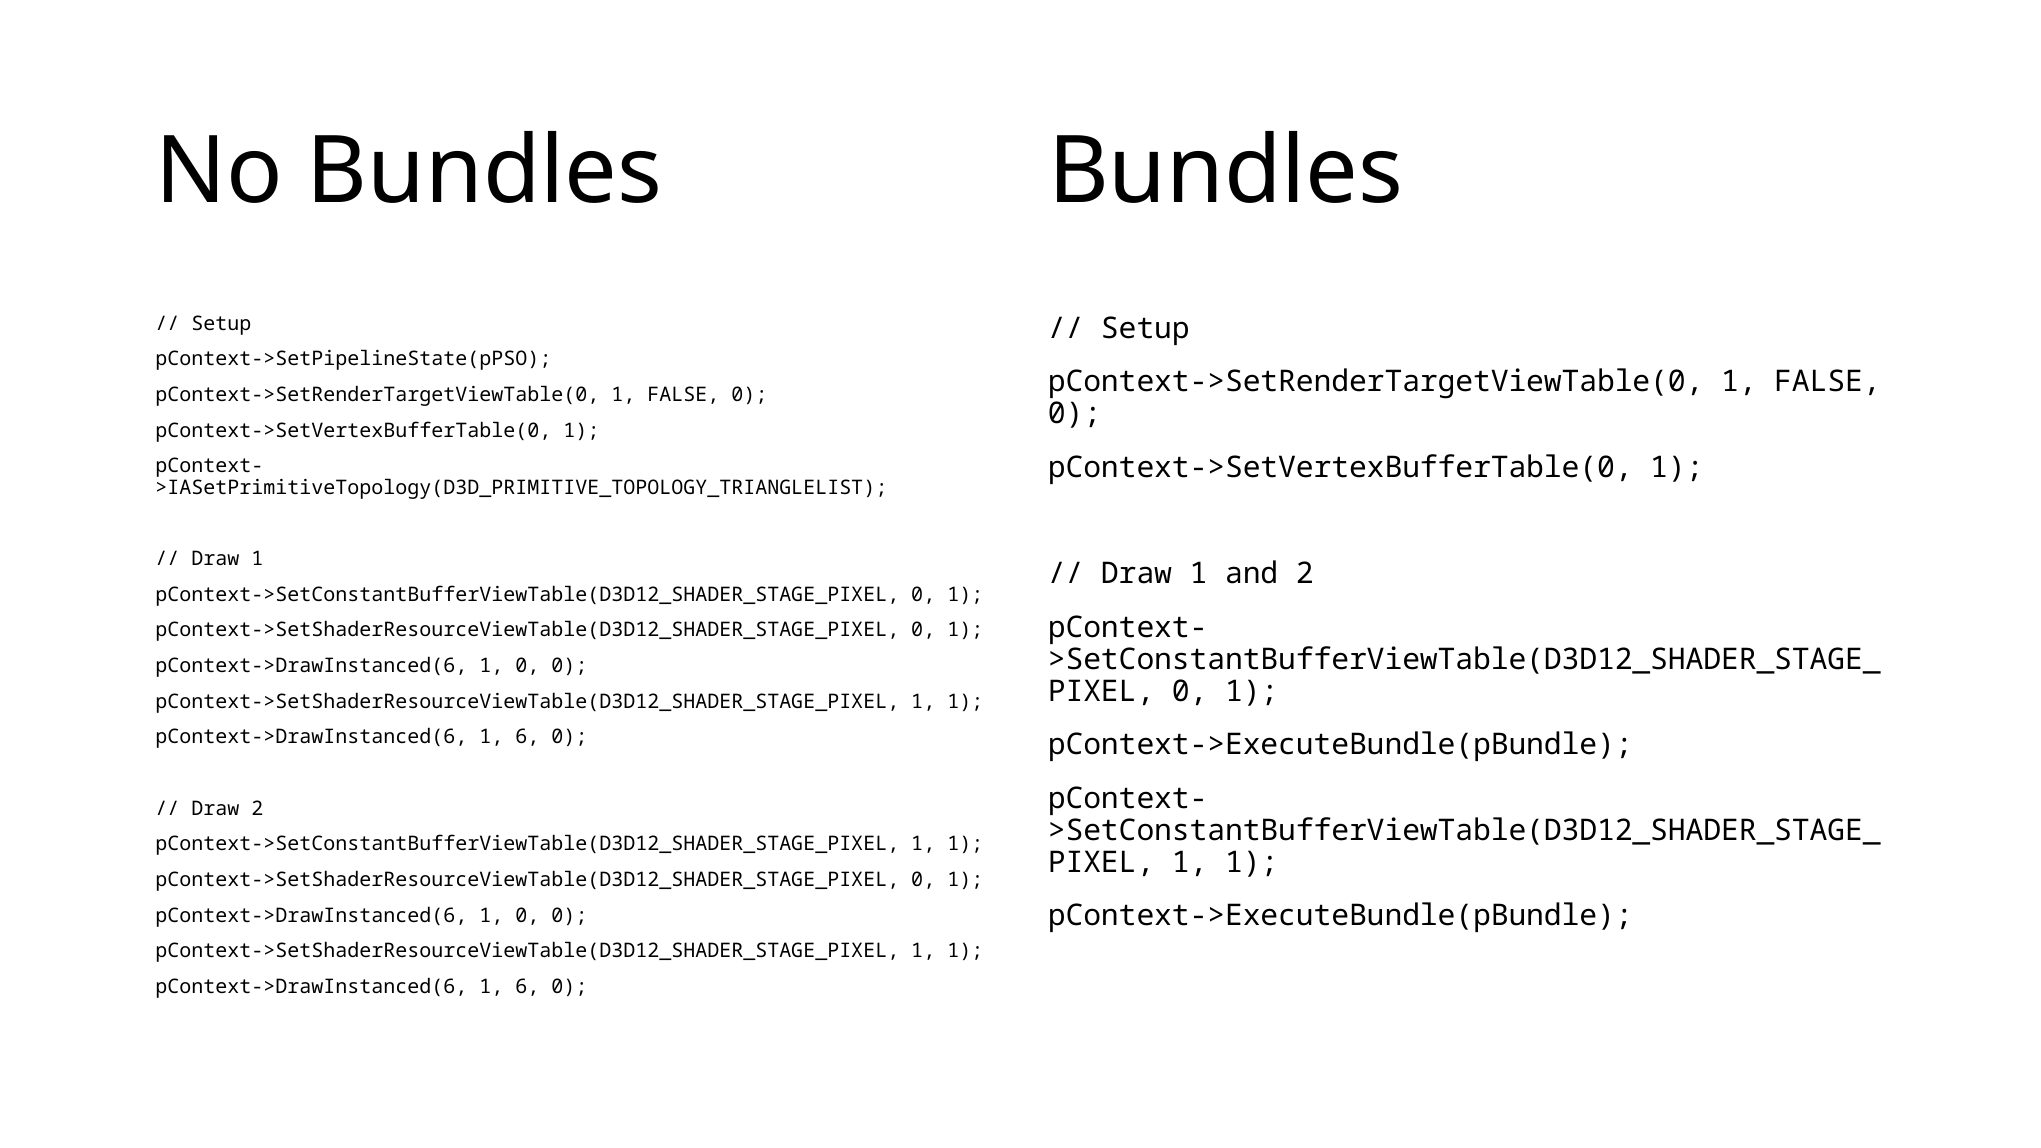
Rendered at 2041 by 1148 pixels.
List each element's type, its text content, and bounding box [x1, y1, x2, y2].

list // Setup pContext->SetPipelineState(pPSO); pContext->SetRenderTargetViewTable(0, 1, FALSE, 0); pContext->SetVertexBufferTable(0, 1); pContext->IASetPrimitiveTopology(D3D_PRIMITIVE_TOPOLOGY_TRIANGLELIST); // Draw 1 pContext->SetConstantBufferViewTable(D3D12_SHADER_STAGE_PIXEL, 0, 1); pContext->SetShaderResourceViewTable(D3D12_SHADER_STAGE_PIXEL, 0, 1); pContext->DrawInstanced(6, 1, 0, 0); pContext->SetShaderResourceViewTable(D3D12_SHADER_STAGE_PIXEL, 1, 1); pContext->DrawInstanced(6, 1, 6, 0); // Draw 2 pContext->SetConstantBufferViewTable(D3D12_SHADER_STAGE_PIXEL, 1, 1); pContext->SetShaderResourceViewTable(D3D12_SHADER_STAGE_PIXEL, 0, 1); pContext->DrawInstanced(6, 1, 0, 0); pContext->SetShaderResourceViewTable(D3D12_SHADER_STAGE_PIXEL, 1, 1); pContext->DrawInstanced(6, 1, 6, 0); [140, 305, 1008, 1034]
list // Setup pContext->SetRenderTargetViewTable(0, 1, FALSE, 0); pContext->SetVertexBufferTable(0, 1); // Draw 1 and 2 pContext->SetConstantBufferViewTable(D3D12_SHADER_STAGE_PIXEL, 0, 1); pContext->ExecuteBundle(pBundle); pContext->SetConstantBufferViewTable(D3D12_SHADER_STAGE_PIXEL, 1, 1); pContext->ExecuteBundle(pBundle); [1032, 305, 1900, 1034]
title No Bundles [140, 61, 1008, 283]
text_box Bundles [1032, 61, 1900, 283]
